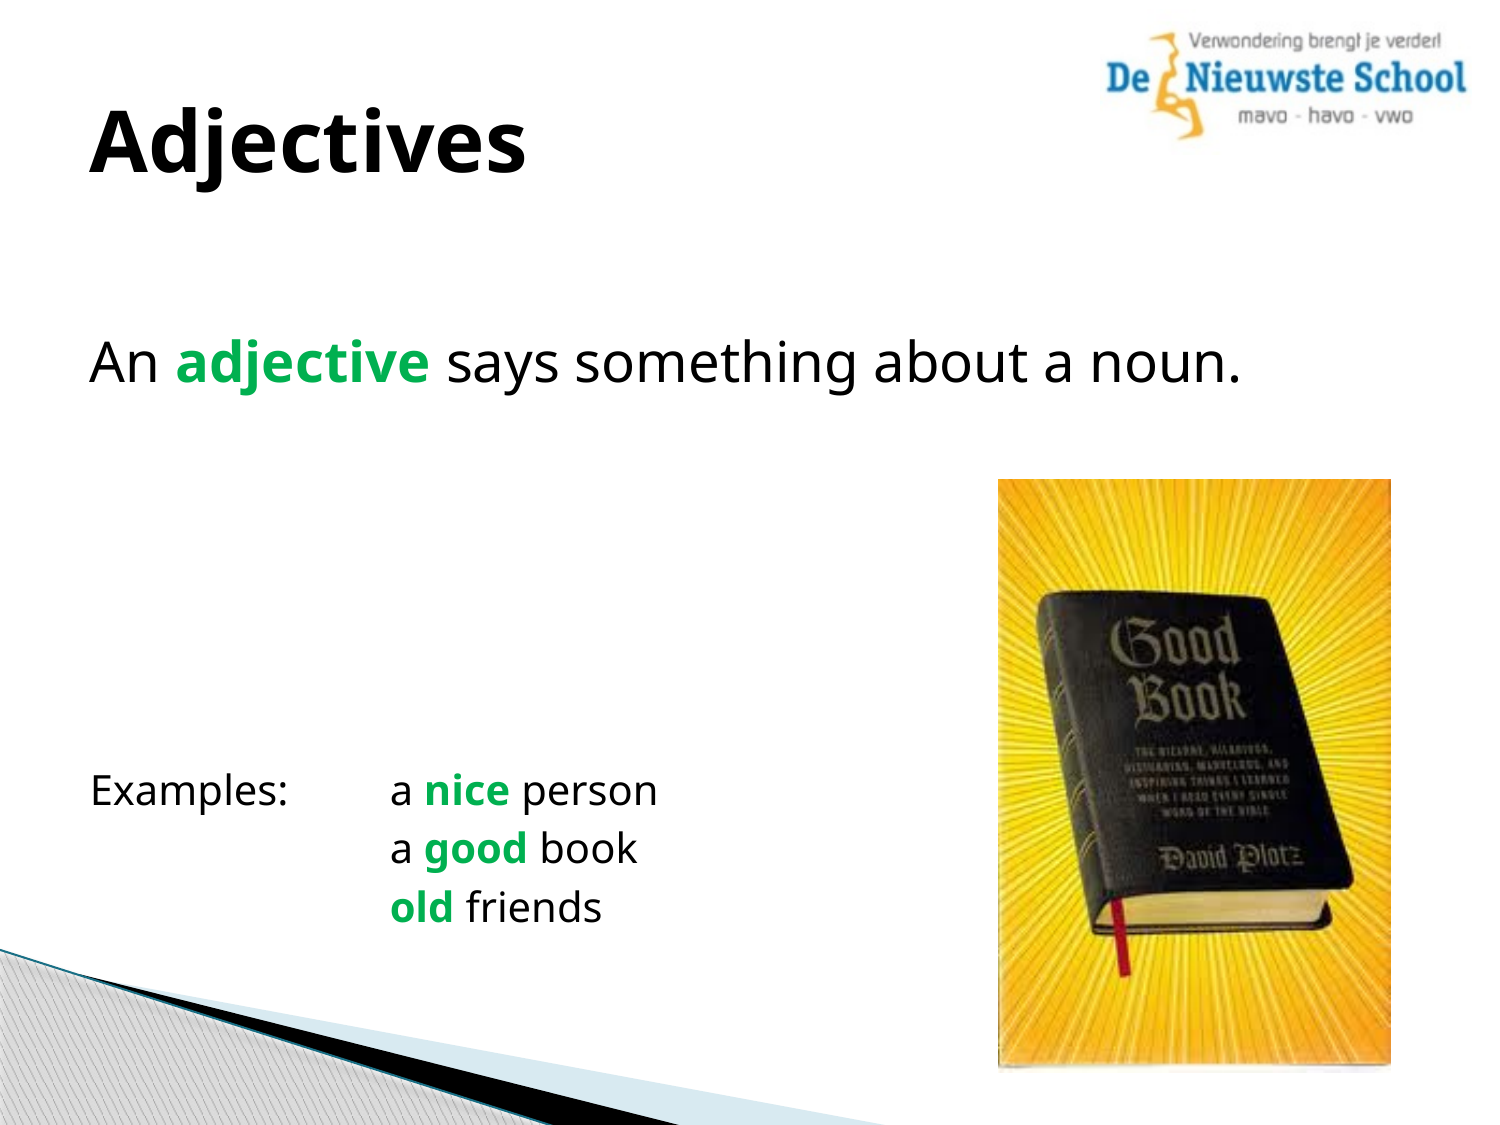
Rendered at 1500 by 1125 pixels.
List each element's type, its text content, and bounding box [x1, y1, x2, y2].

list An adjective says something about a noun. Examples: a nice person a good book old friends [75, 243, 1425, 986]
picture [997, 479, 1392, 1073]
picture [1100, 9, 1472, 156]
title Adjectives [75, 45, 1425, 233]
